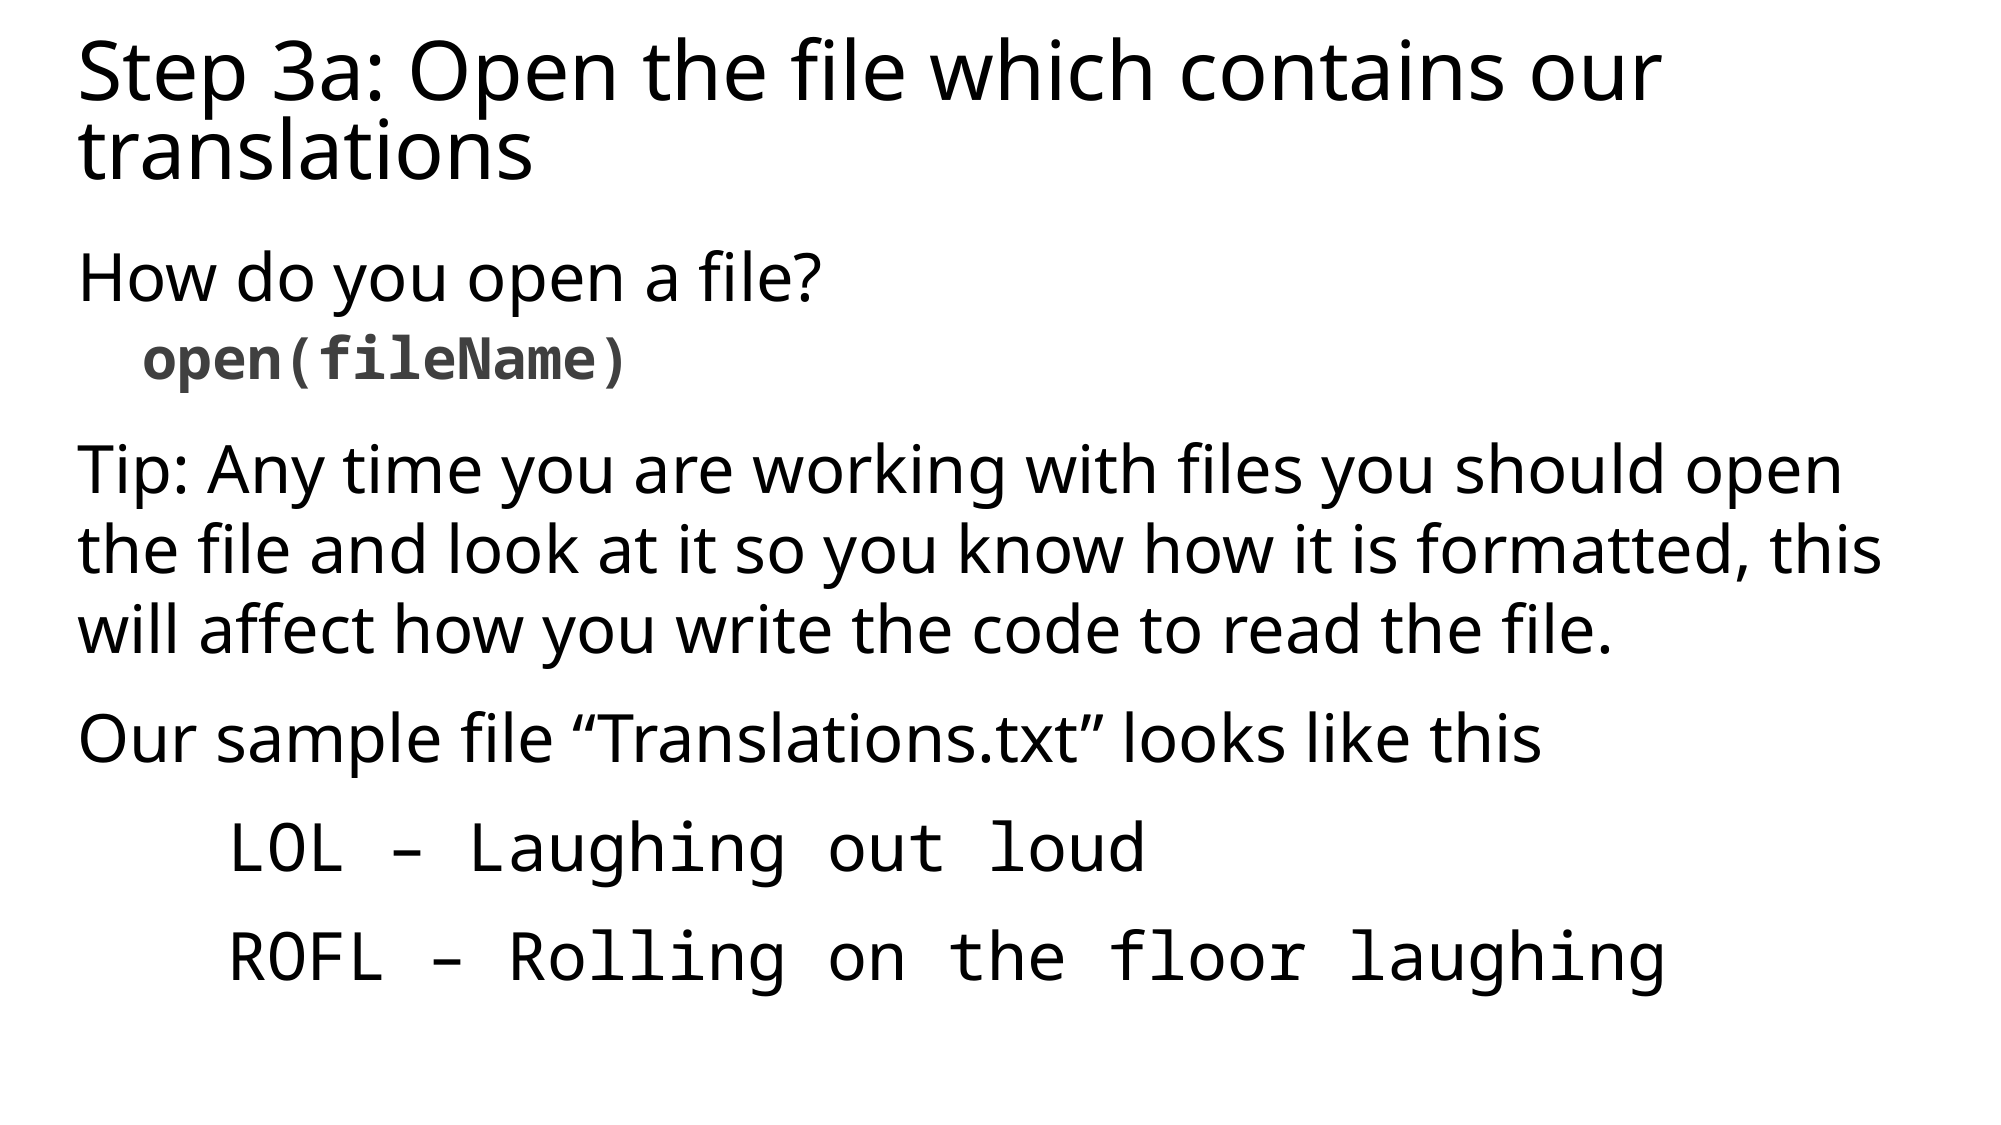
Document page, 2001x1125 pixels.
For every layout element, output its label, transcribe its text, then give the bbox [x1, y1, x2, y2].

title Step 3a: Open the file which contains our translations [62, 29, 1953, 205]
list How do you open a file? open(fileName) Tip: Any time you are working with files you should open the file and look at it so you know how it is formatted, this will affect how you write the code to read the file. Our sample file “Translations.txt” looks like this LOL – Laughing out loud ROFL – Rolling on the floor laughing [62, 227, 1953, 1096]
